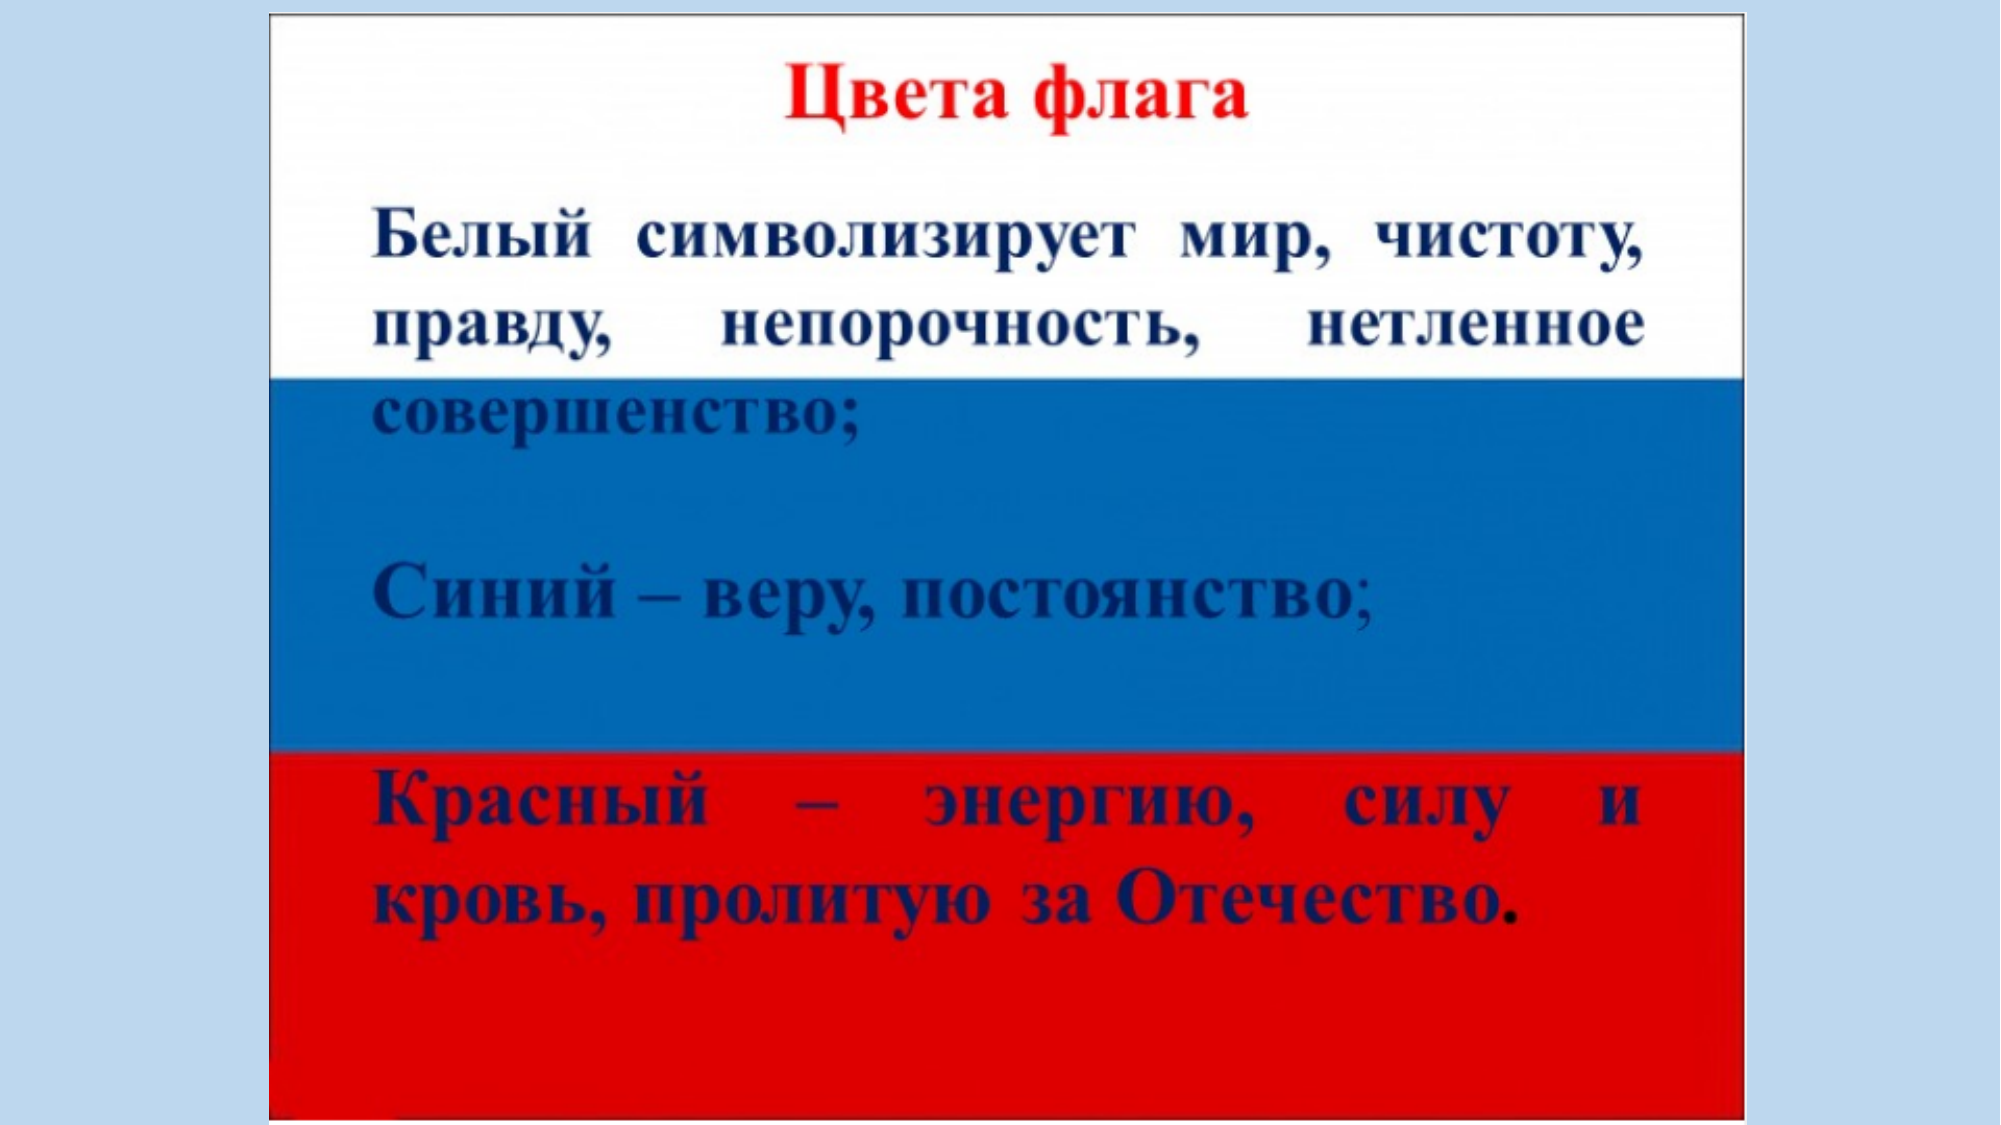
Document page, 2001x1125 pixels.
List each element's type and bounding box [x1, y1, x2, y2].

picture [269, 12, 1747, 1125]
